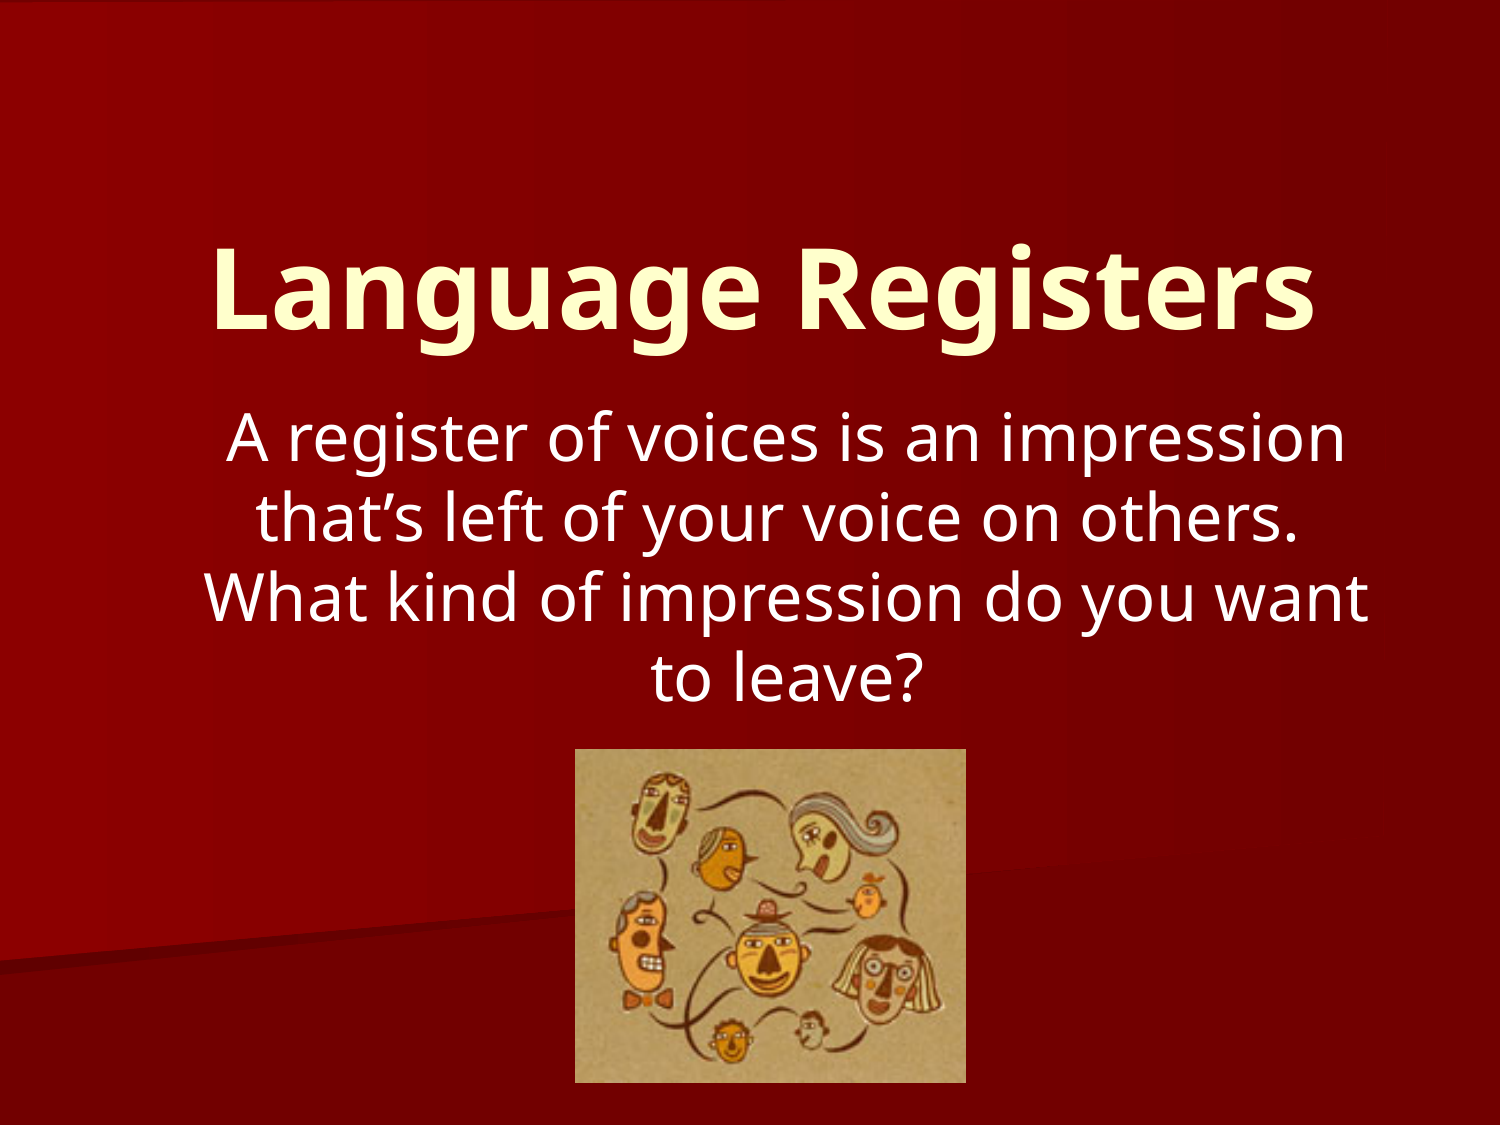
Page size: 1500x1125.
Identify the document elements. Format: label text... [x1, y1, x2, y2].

subtitle A register of voices is an impression that’s left of your voice on others. What kind of impression do you want to leave? [174, 387, 1401, 751]
picture [574, 749, 966, 1084]
title Language Registers [124, 74, 1401, 361]
